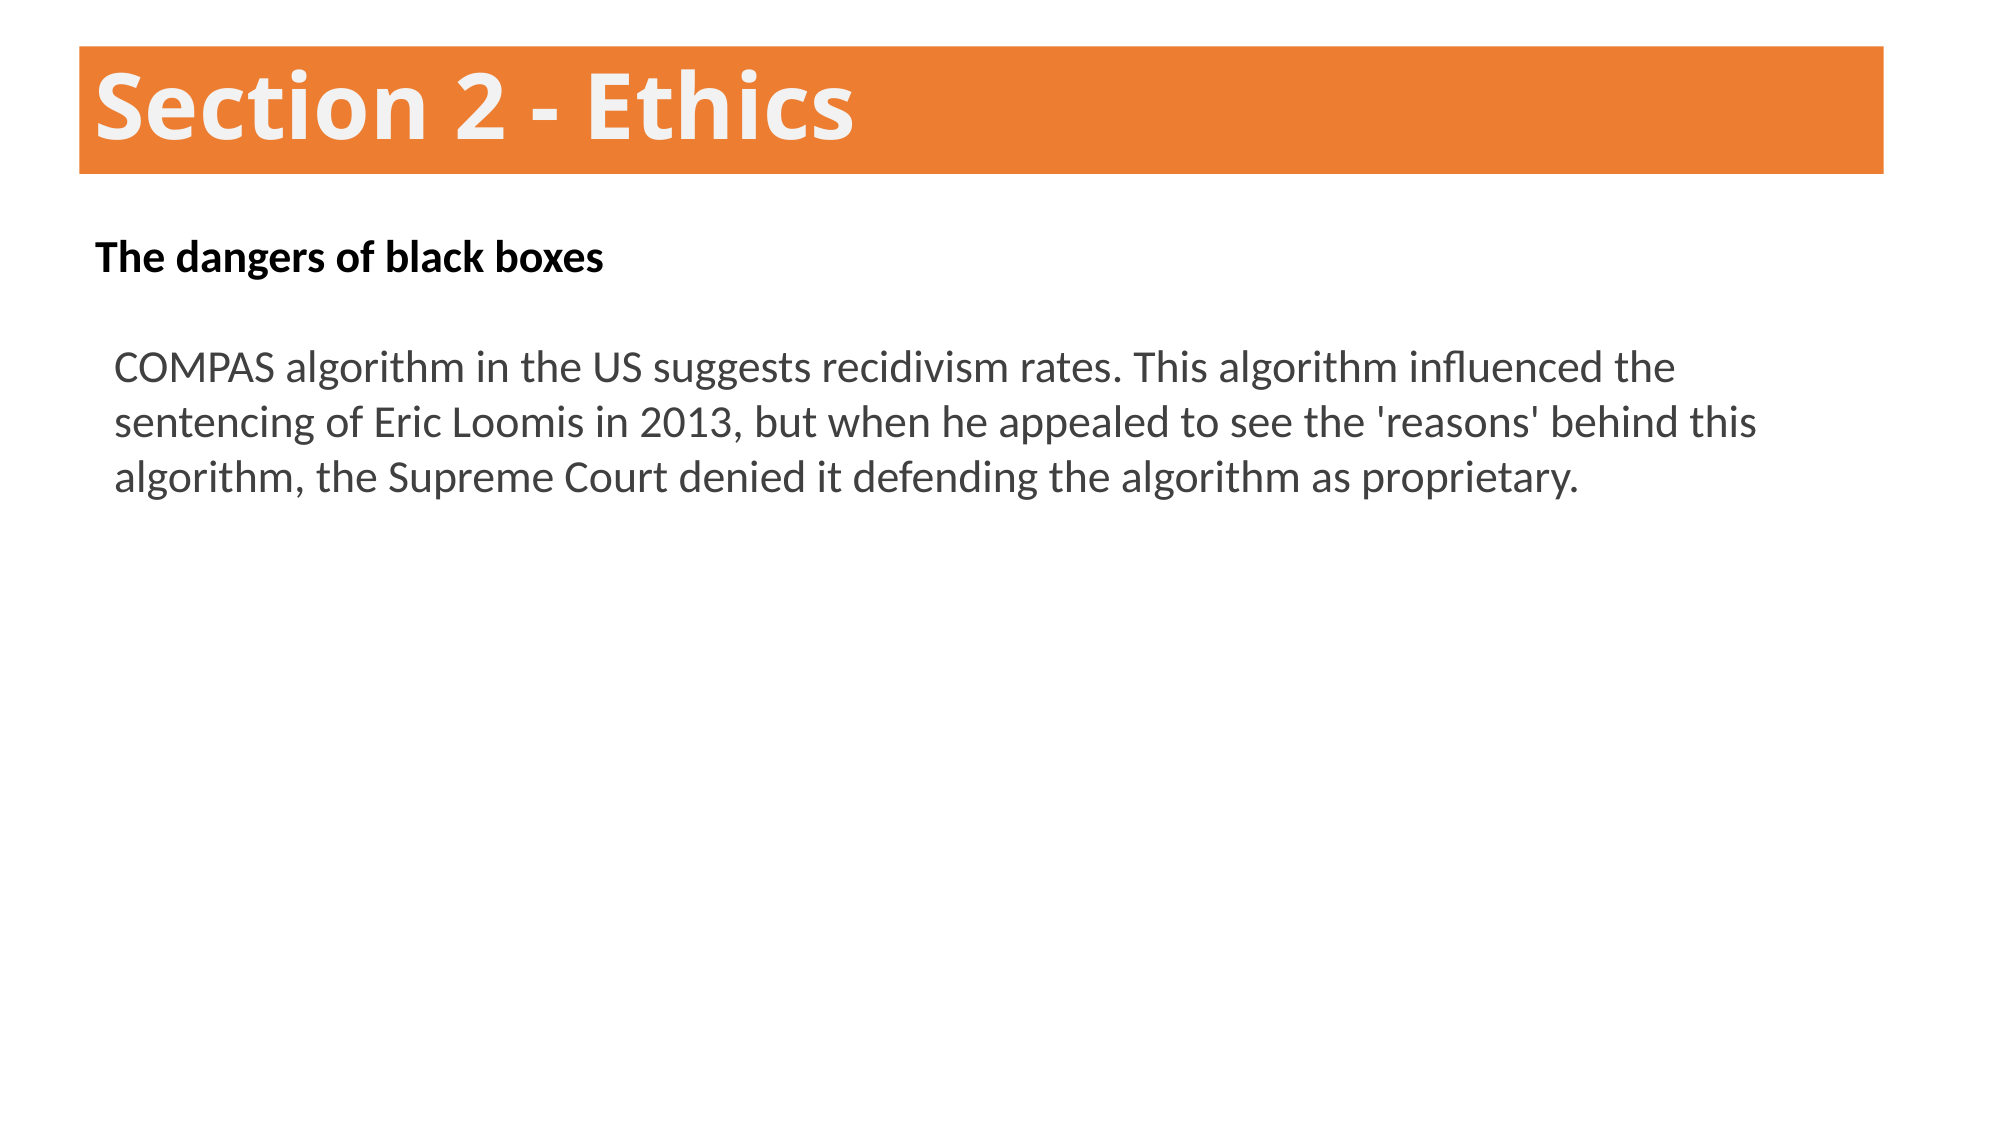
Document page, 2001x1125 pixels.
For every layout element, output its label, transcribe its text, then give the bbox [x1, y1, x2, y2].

text_box The dangers of black boxes [80, 218, 866, 289]
text_box Section 2 - Ethics [79, 46, 1884, 174]
text_box COMPAS algorithm in the US suggests recidivism rates. This algorithm influenced the sentencing of Eric Loomis in 2013, but when he appealed to see the 'reasons' behind this algorithm, the Supreme Court denied it defending the algorithm as proprietary. [99, 329, 1866, 435]
